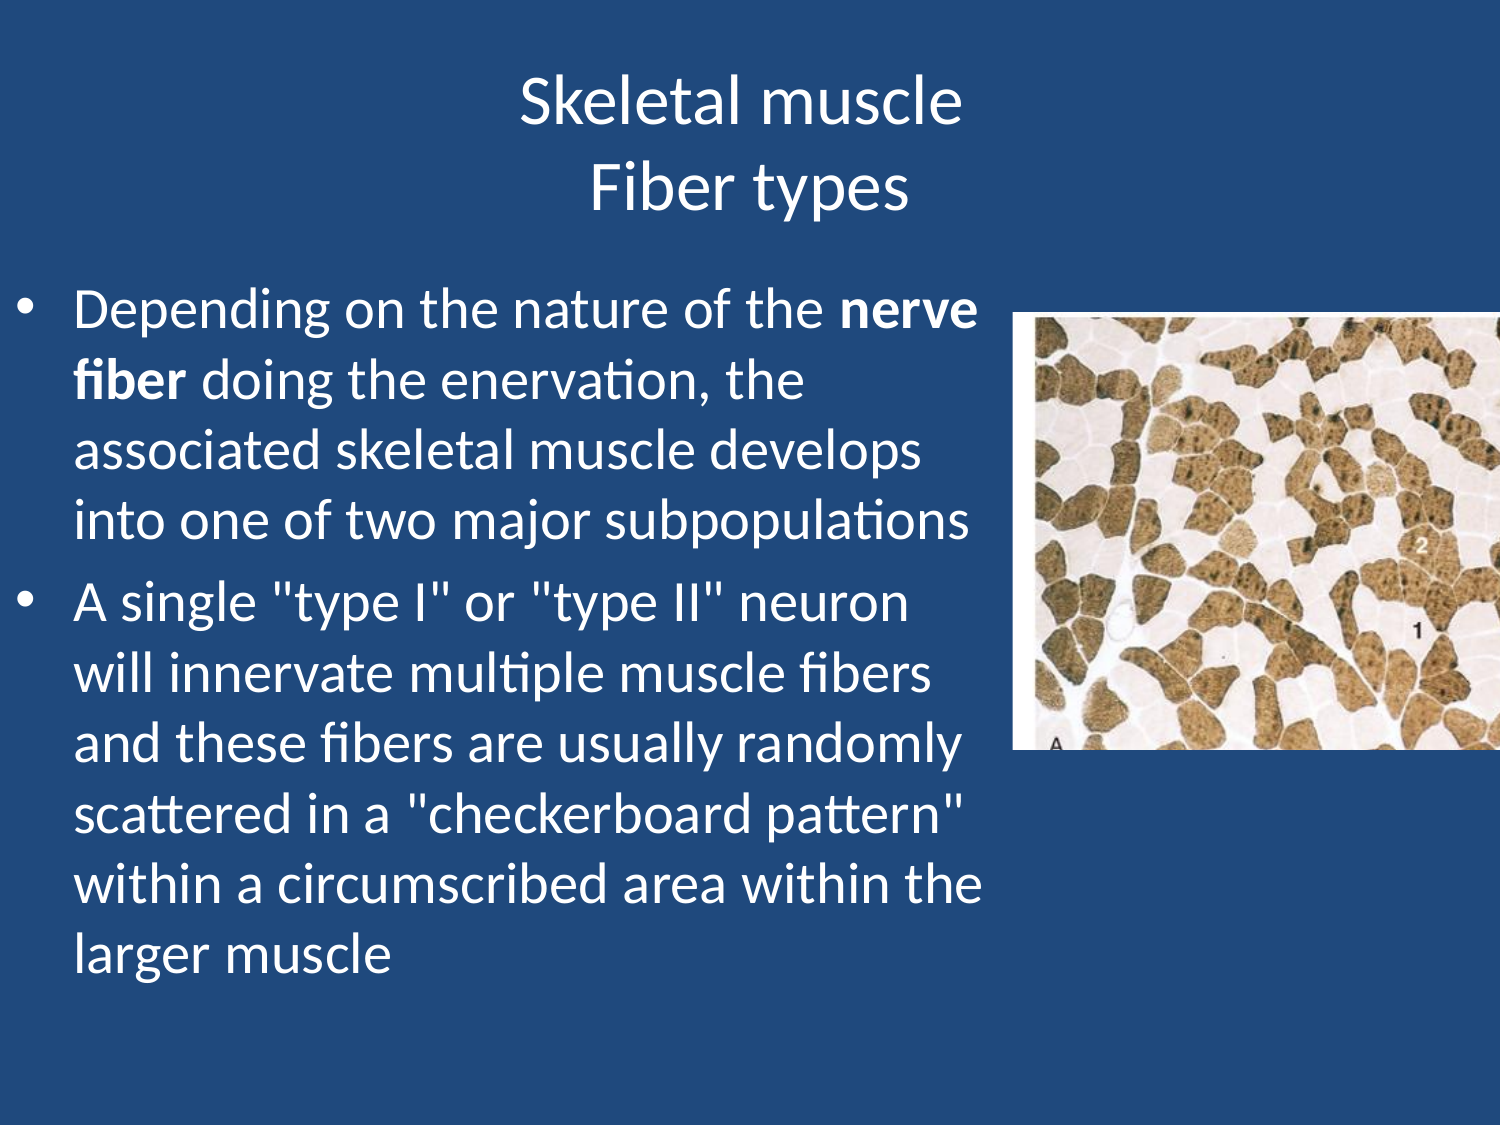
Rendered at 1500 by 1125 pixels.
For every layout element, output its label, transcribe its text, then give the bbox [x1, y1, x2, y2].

picture [1012, 312, 1500, 750]
list Depending on the nature of the nerve fiber doing the enervation, the associated skeletal muscle develops into one of two major subpopulations A single "type I" or "type II" neuron will innervate multiple muscle fibers and these fibers are usually randomly scattered in a "checkerboard pattern" within a circumscribed area within the larger muscle [0, 262, 1013, 1005]
title Skeletal muscle Fiber types [75, 45, 1425, 233]
